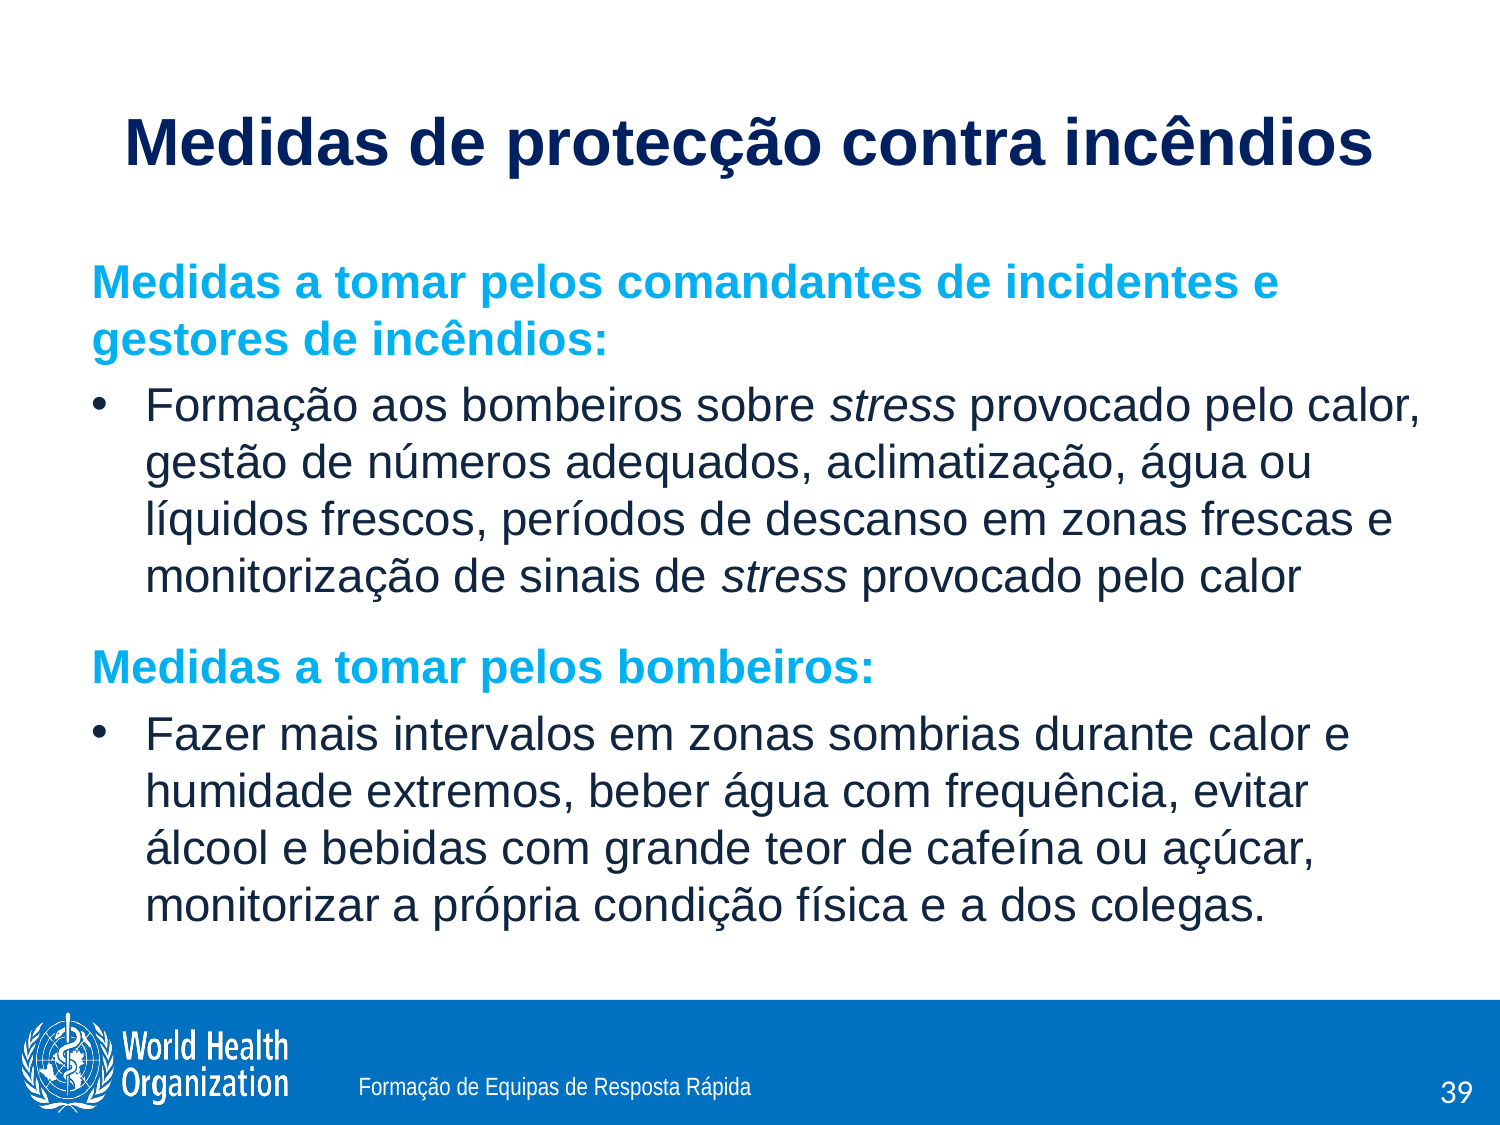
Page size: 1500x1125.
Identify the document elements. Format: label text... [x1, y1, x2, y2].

list Medidas a tomar pelos comandantes de incidentes e gestores de incêndios: Formação aos bombeiros sobre stress provocado pelo calor, gestão de números adequados, aclimatização, água ou líquidos frescos, períodos de descanso em zonas frescas e monitorização de sinais de stress provocado pelo calor Medidas a tomar pelos bombeiros: Fazer mais intervalos em zonas sombrias durante calor e humidade extremos, beber água com frequência, evitar álcool e bebidas com grande teor de cafeína ou açúcar, monitorizar a própria condição física e a dos colegas. [76, 243, 1442, 986]
picture [21, 1012, 288, 1113]
title Medidas de protecção contra incêndios [75, 45, 1425, 233]
